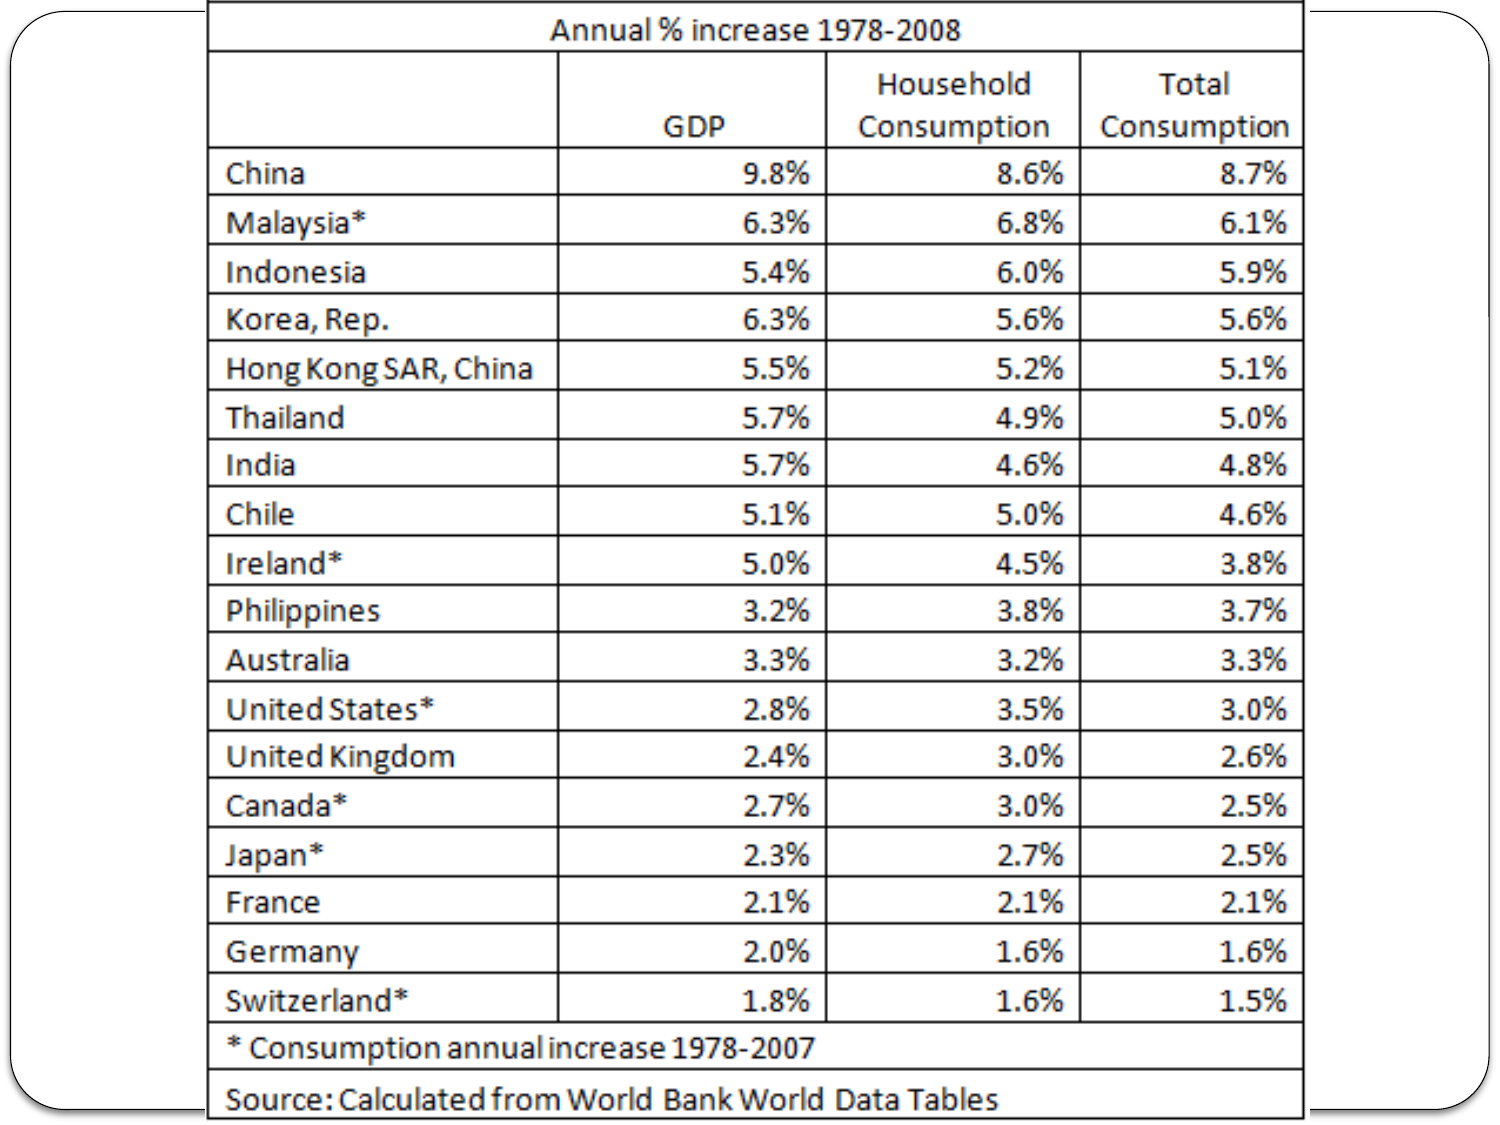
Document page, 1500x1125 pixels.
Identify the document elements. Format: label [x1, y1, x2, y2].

picture [205, 0, 1310, 1125]
